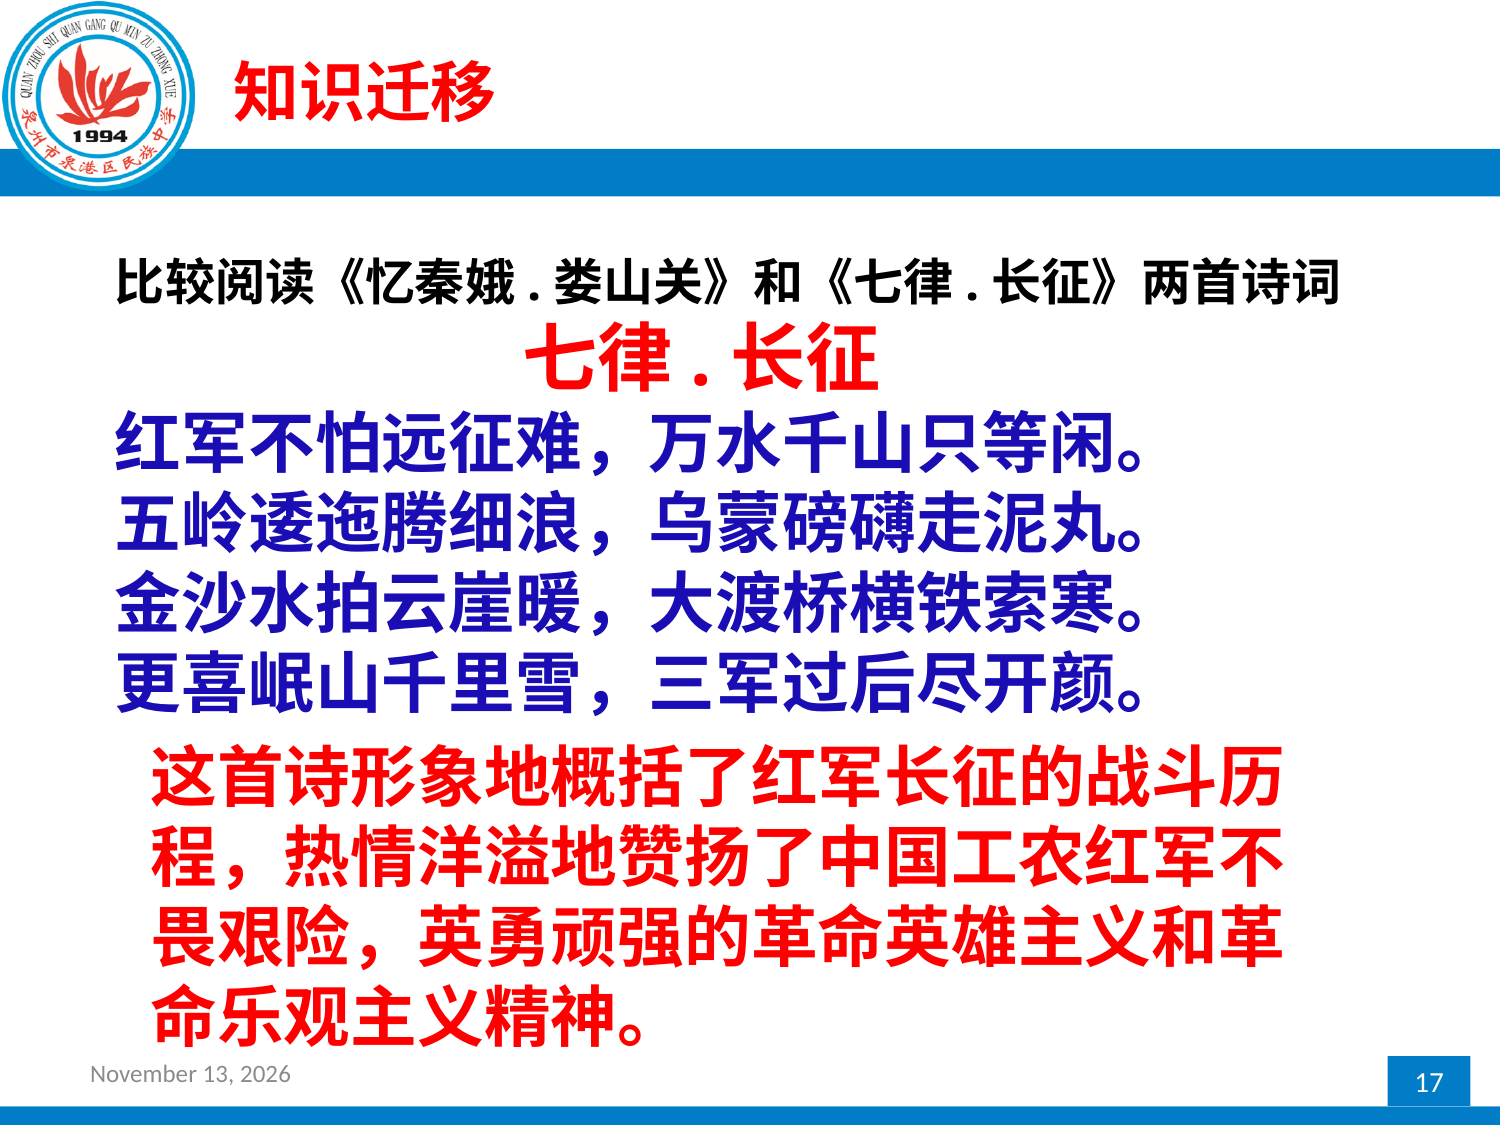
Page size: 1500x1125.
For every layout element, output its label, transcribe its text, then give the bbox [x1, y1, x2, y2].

text_box 比较阅读《忆秦娥.娄山关》和《七律.长征》两首诗词 七律.长征 红军不怕远征难，万水千山只等闲。 五岭逶迤腾细浪，乌蒙磅礴走泥丸。 金沙水拍云崖暖，大渡桥横铁索寒。 更喜岷山千里雪，三军过后尽开颜。 [100, 243, 1424, 808]
picture [2, 107, 78, 191]
picture [110, 1, 195, 79]
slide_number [75, 1042, 425, 1103]
picture [2, 1, 88, 86]
text_box 这首诗形象地概括了红军长征的战斗历程，热情洋溢地赞扬了中国工农红军不畏艰险，英勇顽强的革命英雄主义和革命乐观主义精神。 [135, 727, 1317, 1063]
picture [120, 114, 195, 191]
picture [9, 6, 189, 186]
title 知识迁移 [218, 42, 715, 138]
